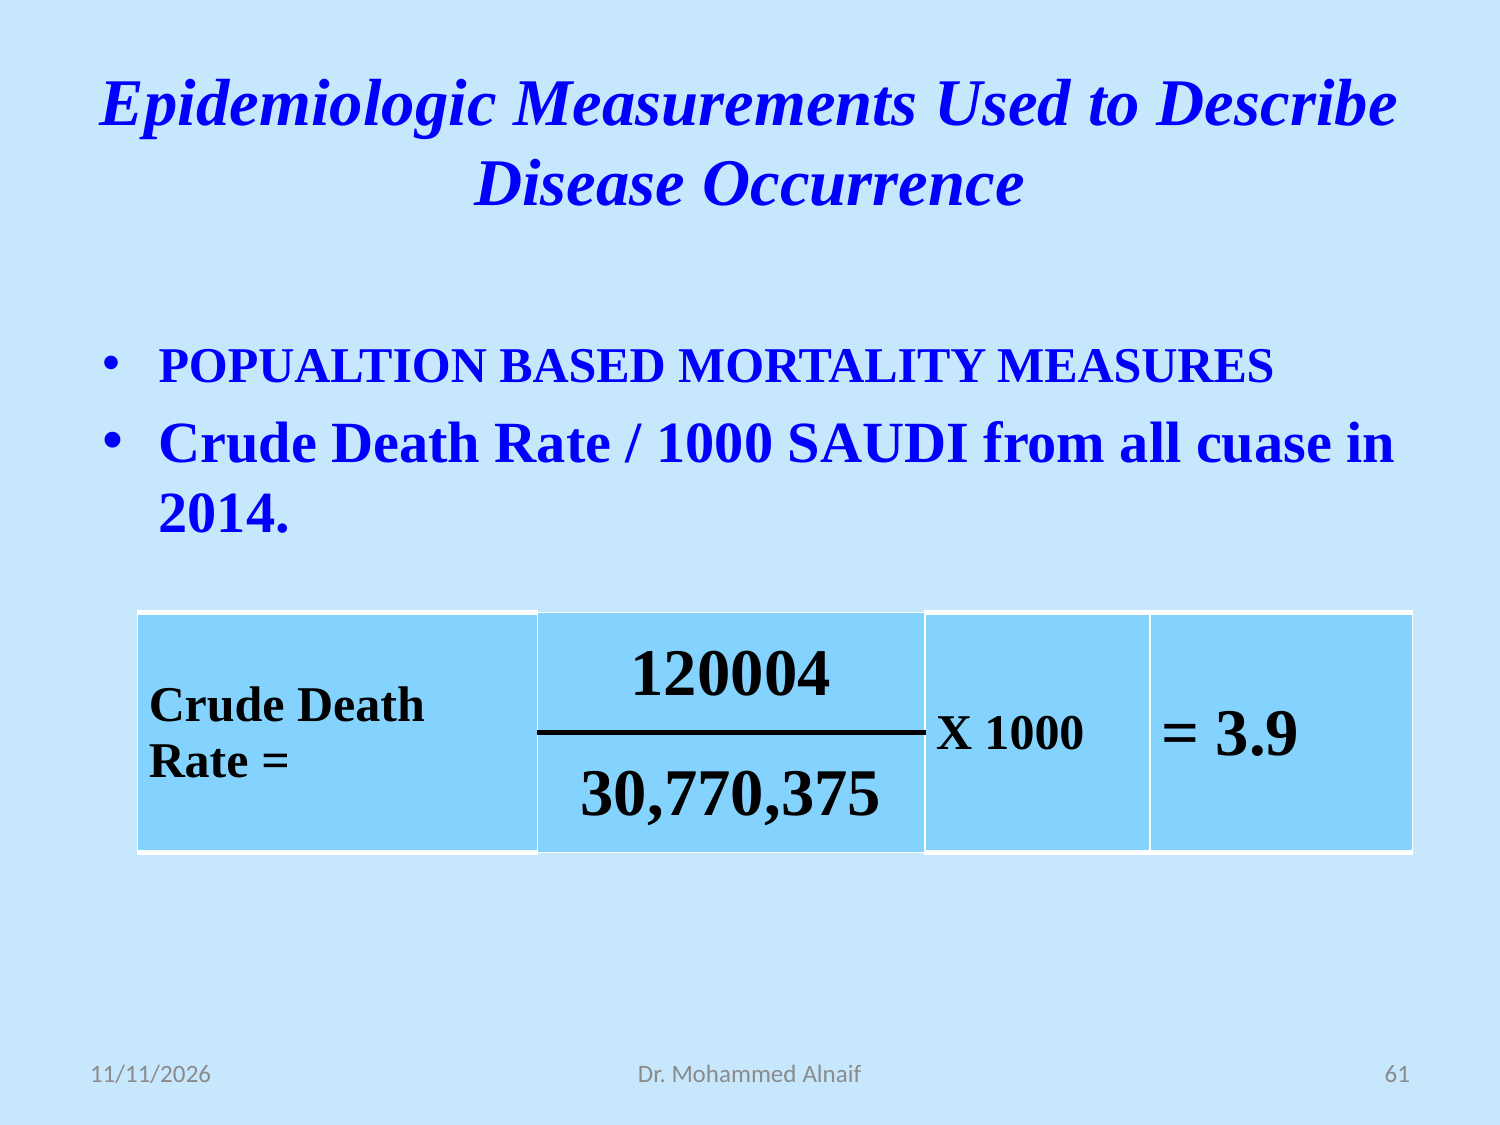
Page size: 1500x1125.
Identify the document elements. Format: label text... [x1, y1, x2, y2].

table_cell 30,770,375 [538, 735, 924, 852]
table_header = 3.9 [1151, 615, 1412, 850]
title Epidemiologic Measurements Used to Describe Disease Occurrence [75, 45, 1425, 233]
table_header 120004 [538, 613, 924, 730]
table_header Crude Death Rate = [138, 615, 537, 850]
footer Dr. Mohammed Alnaif [512, 1042, 988, 1103]
text_box POPUALTION BASED MORTALITY MEASURES Crude Death Rate / 1000 SAUDI from all cuase in 2014. [87, 324, 1450, 1025]
slide_number 61 [1074, 1042, 1425, 1103]
table_header X 1000 [926, 615, 1149, 850]
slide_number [75, 1042, 425, 1103]
